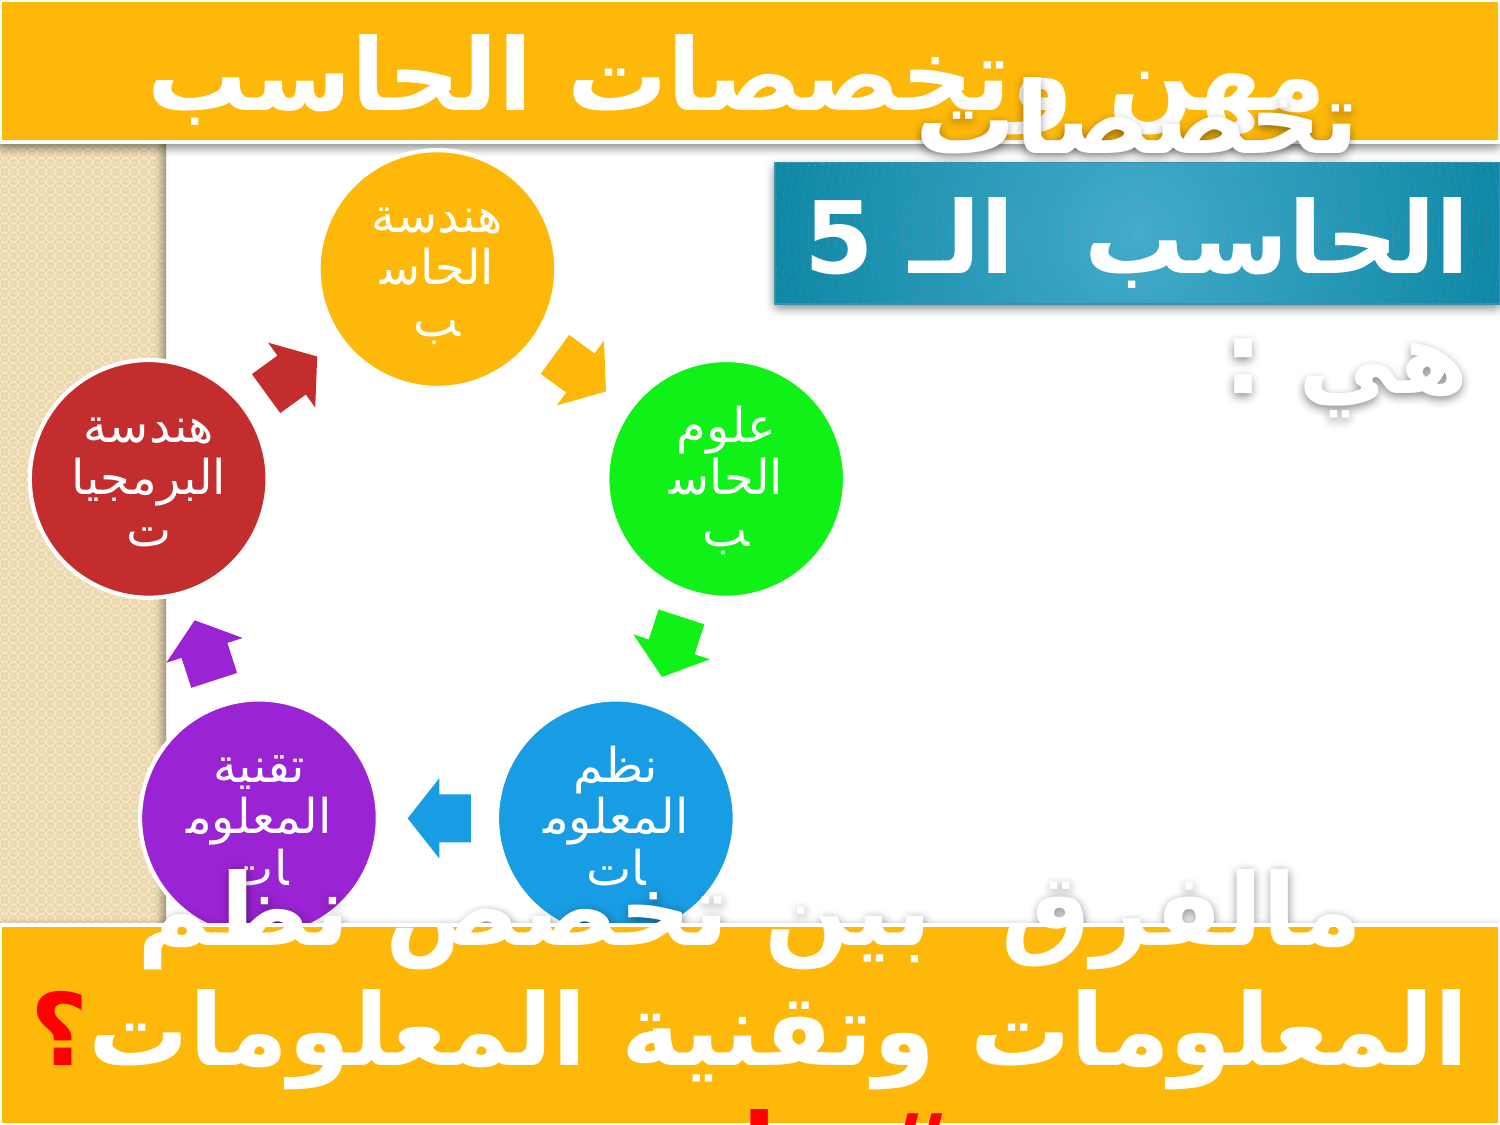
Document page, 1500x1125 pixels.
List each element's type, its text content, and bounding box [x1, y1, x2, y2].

text_box مالفرق بين تخصص نظم المعلومات وتقنية المعلومات؟#تعاوني [0, 923, 1500, 1125]
text_box مهن وتخصصات الحاسب [0, 0, 1500, 144]
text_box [0, 149, 1101, 938]
text_box تخصصات الحاسب الـ 5 هي : [1108, 162, 1500, 305]
